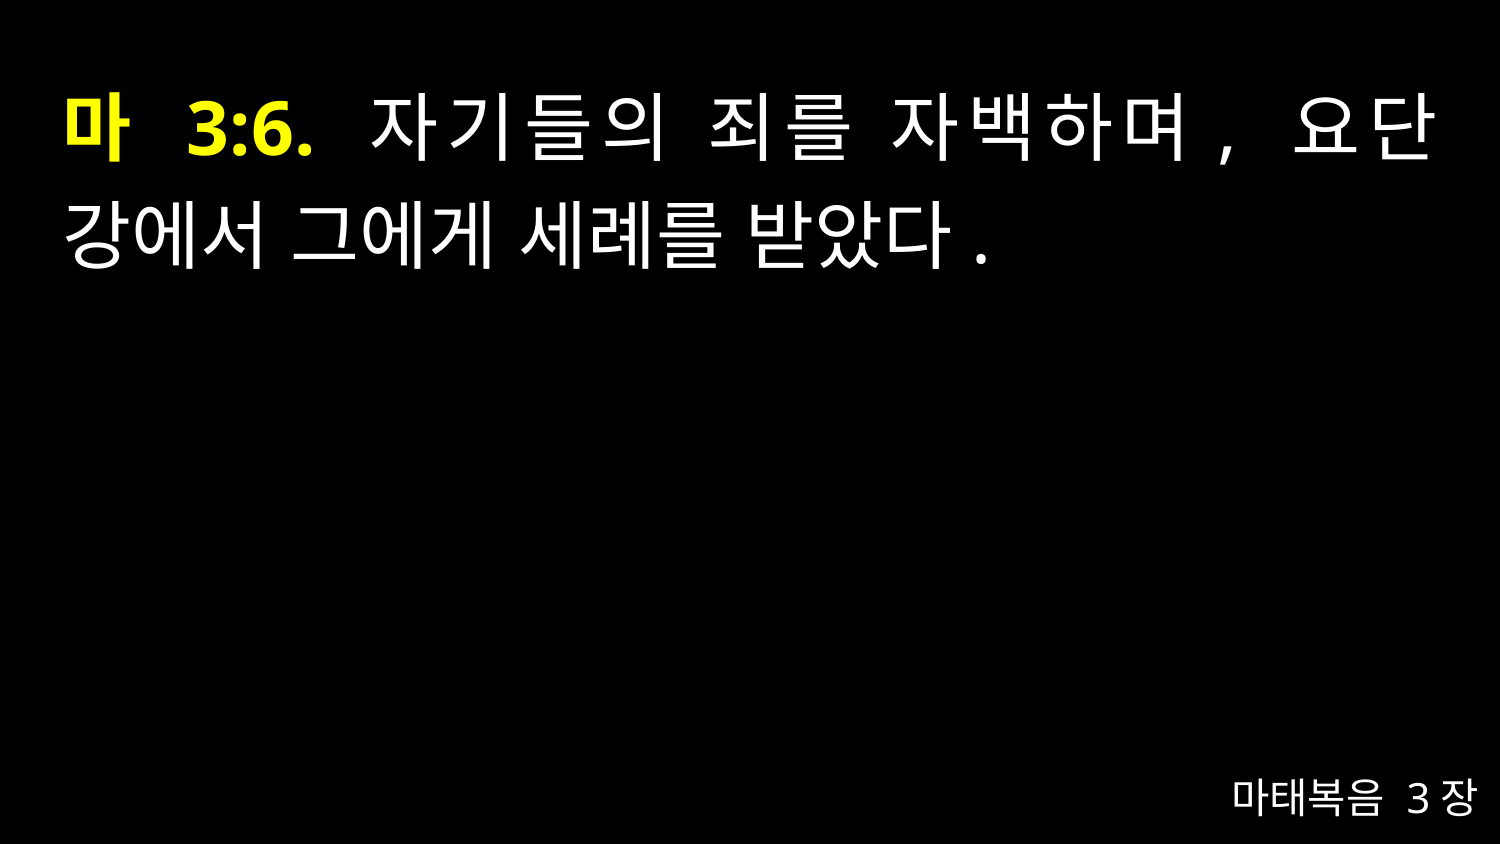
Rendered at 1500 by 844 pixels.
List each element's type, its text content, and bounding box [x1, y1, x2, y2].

subtitle 마태복음 3장 [916, 770, 1500, 844]
title 마 3:6. 자기들의 죄를 자백하며, 요단 강에서 그에게 세례를 받았다. [0, 0, 1500, 844]
